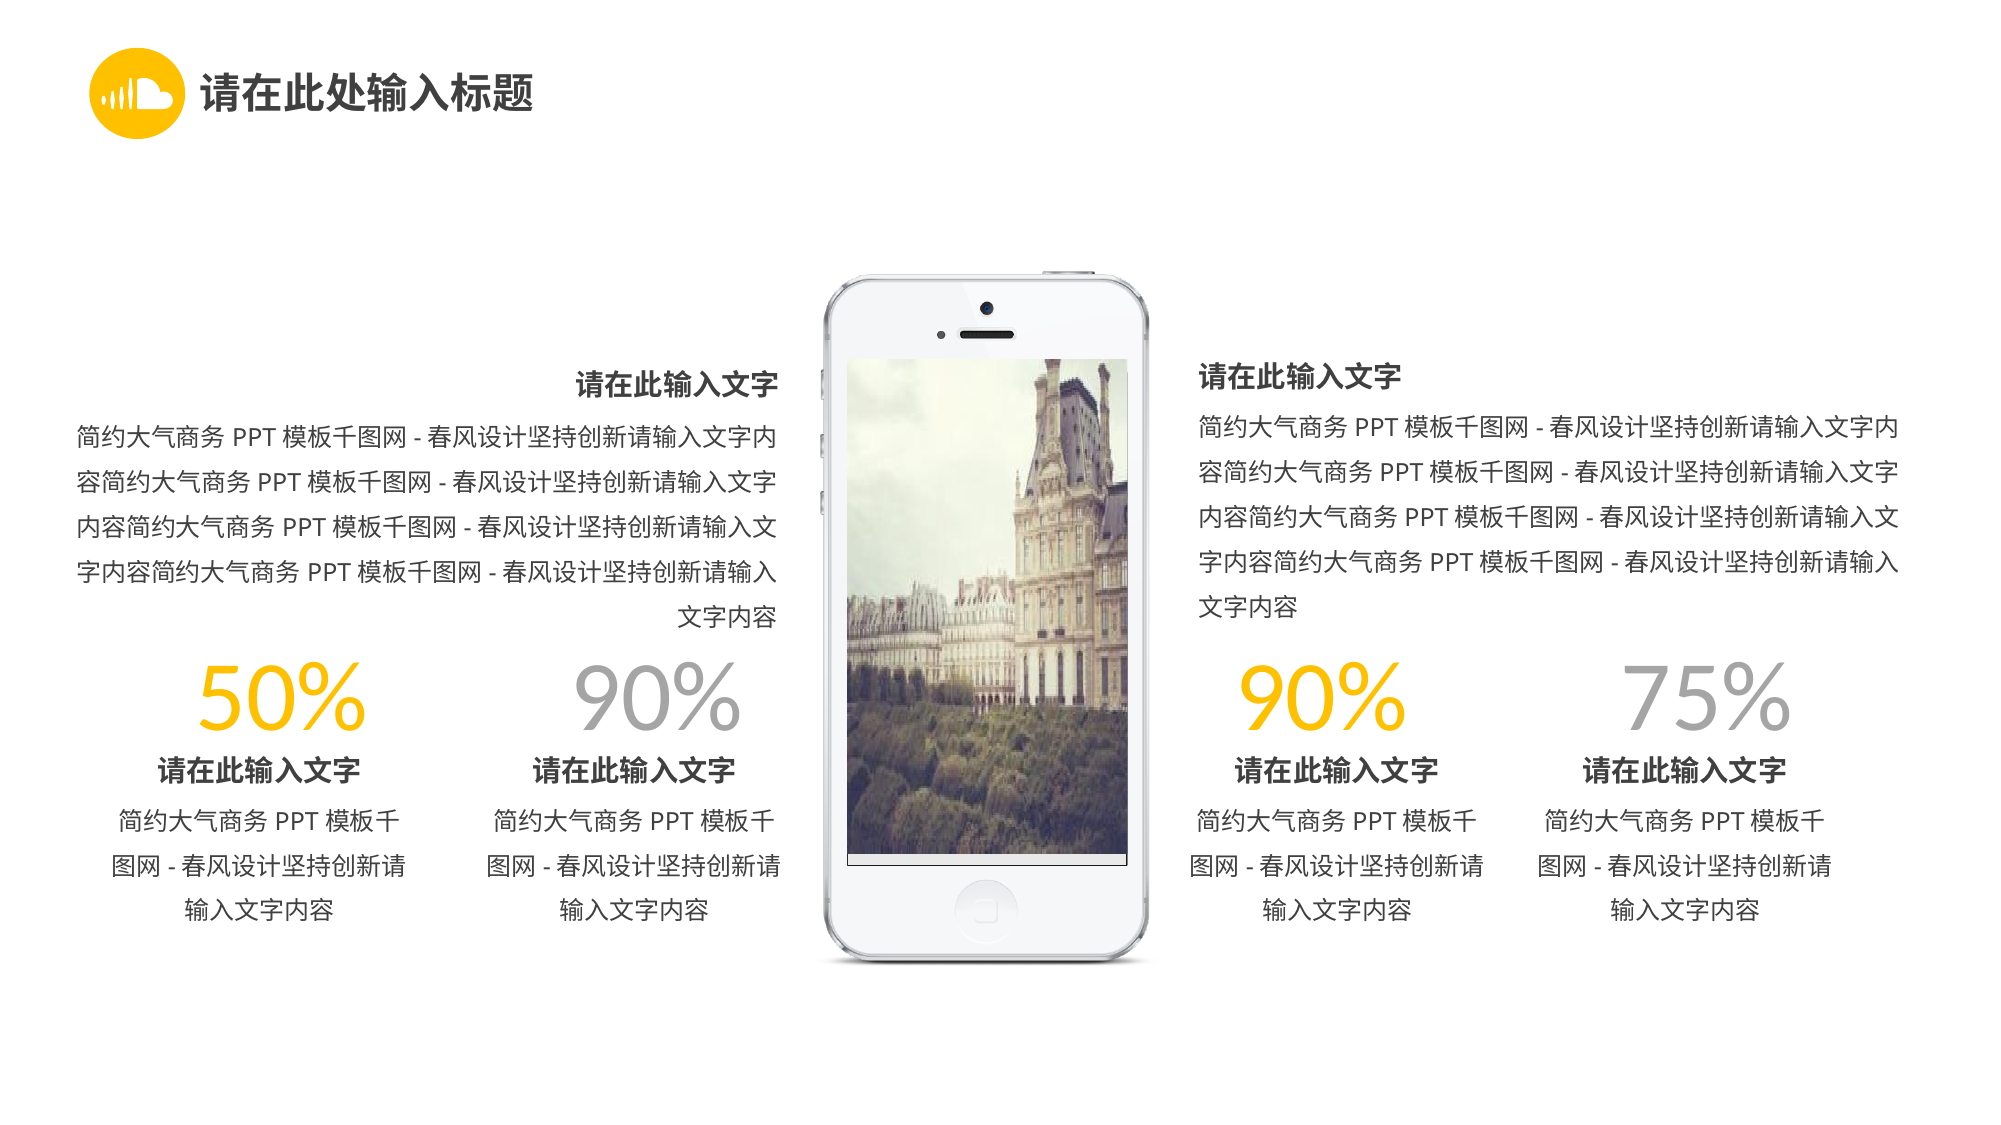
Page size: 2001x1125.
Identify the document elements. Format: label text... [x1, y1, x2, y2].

text_box 简约大气商务PPT模板千图网-春风设计坚持创新请输入文字内容简约大气商务PPT模板千图网-春风设计坚持创新请输入文字内容简约大气商务PPT模板千图网-春风设计坚持创新请输入文字内容简约大气商务PPT模板千图网-春风设计坚持创新请输入文字内容 [1183, 389, 1939, 674]
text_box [89, 47, 549, 139]
text_box 简约大气商务PPT模板千图网-春风设计坚持创新请输入文字内容 [1172, 782, 1503, 933]
text_box 请在此输入文字 [560, 358, 795, 409]
text_box 请在此输入文字 [1183, 350, 1418, 401]
text_box 50% [180, 684, 384, 759]
text_box 请在此输入文字 [1567, 745, 1803, 796]
text_box 90% [1220, 674, 1423, 745]
text_box 简约大气商务PPT模板千图网-春风设计坚持创新请输入文字内容 [94, 782, 425, 933]
text_box 请在此输入文字 [1220, 745, 1455, 796]
text_box 简约大气商务PPT模板千图网-春风设计坚持创新请输入文字内容简约大气商务PPT模板千图网-春风设计坚持创新请输入文字内容简约大气商务PPT模板千图网-春风设计坚持创新请输入文字内容简约大气商务PPT模板千图网-春风设计坚持创新请输入文字内容 [47, 399, 793, 684]
text_box 75% [1605, 674, 1809, 759]
text_box 请在此输入文字 [517, 745, 752, 796]
text_box 请在此输入文字 [142, 745, 377, 796]
text_box 简约大气商务PPT模板千图网-春风设计坚持创新请输入文字内容 [469, 782, 800, 933]
text_box 简约大气商务PPT模板千图网-春风设计坚持创新请输入文字内容 [1519, 782, 1851, 933]
text_box 90% [555, 684, 759, 759]
picture [813, 263, 1162, 974]
